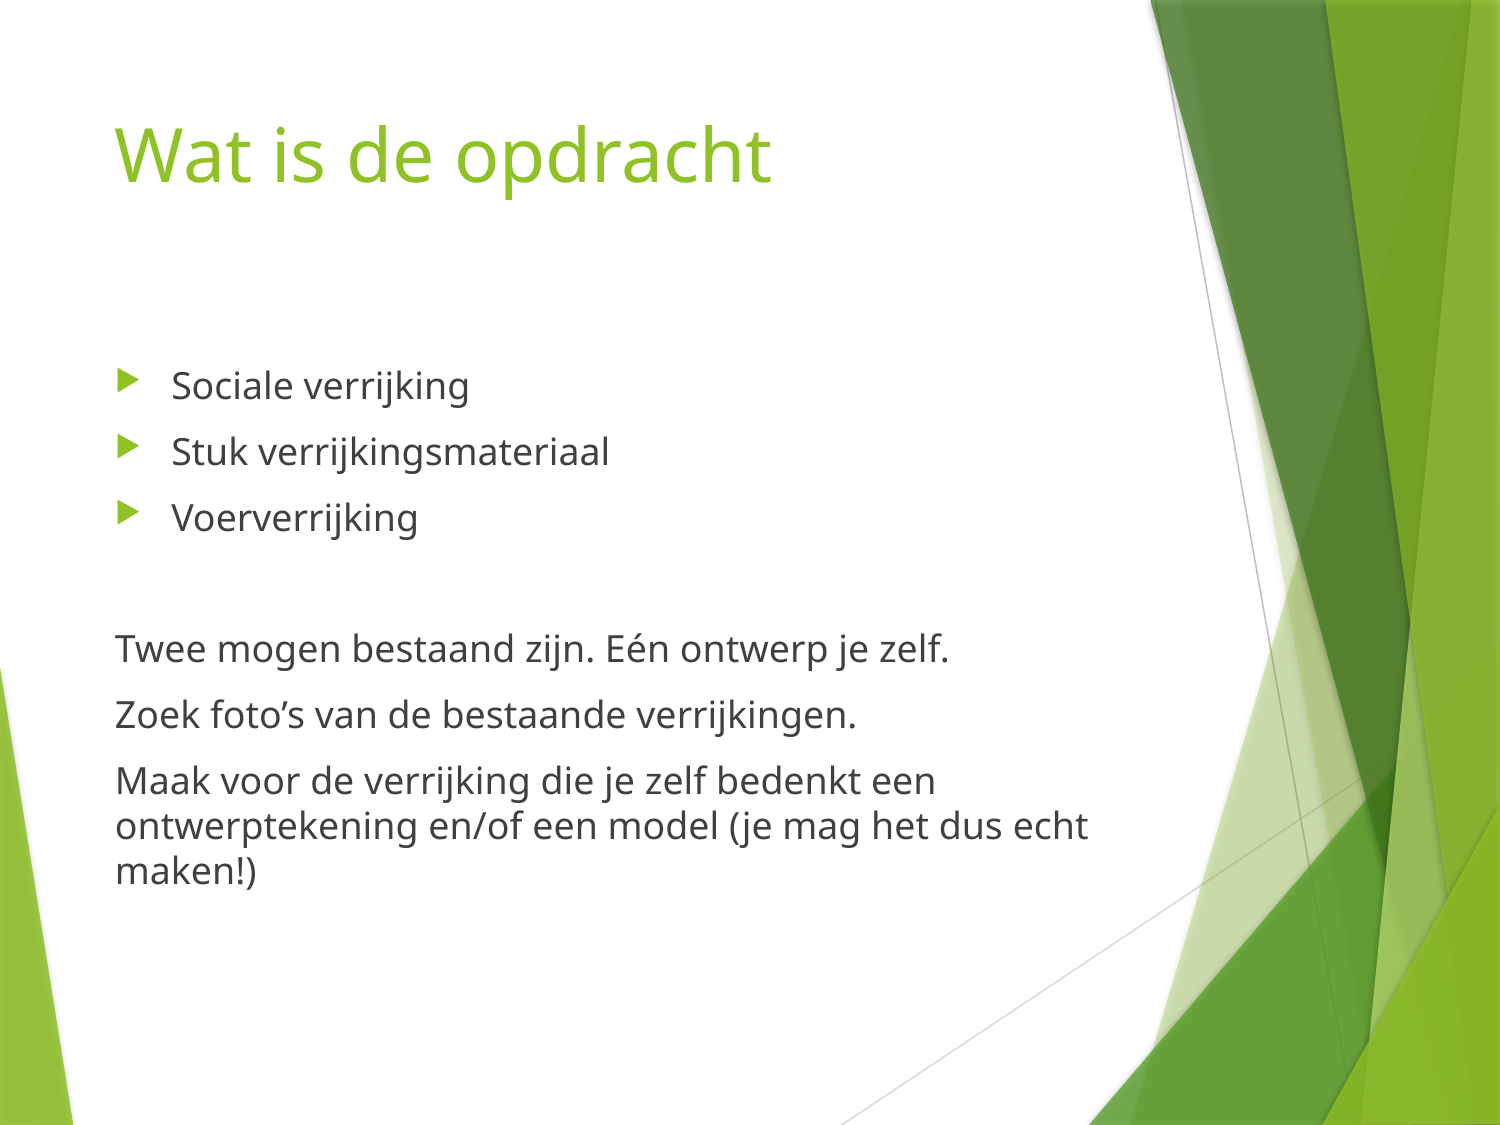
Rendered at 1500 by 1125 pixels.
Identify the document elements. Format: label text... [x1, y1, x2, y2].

list Sociale verrijking Stuk verrijkingsmateriaal Voerverrijking Twee mogen bestaand zijn. Eén ontwerp je zelf. Zoek foto’s van de bestaande verrijkingen. Maak voor de verrijking die je zelf bedenkt een ontwerptekening en/of een model (je mag het dus echt maken!) [99, 354, 1142, 992]
title Wat is de opdracht [99, 99, 1142, 317]
